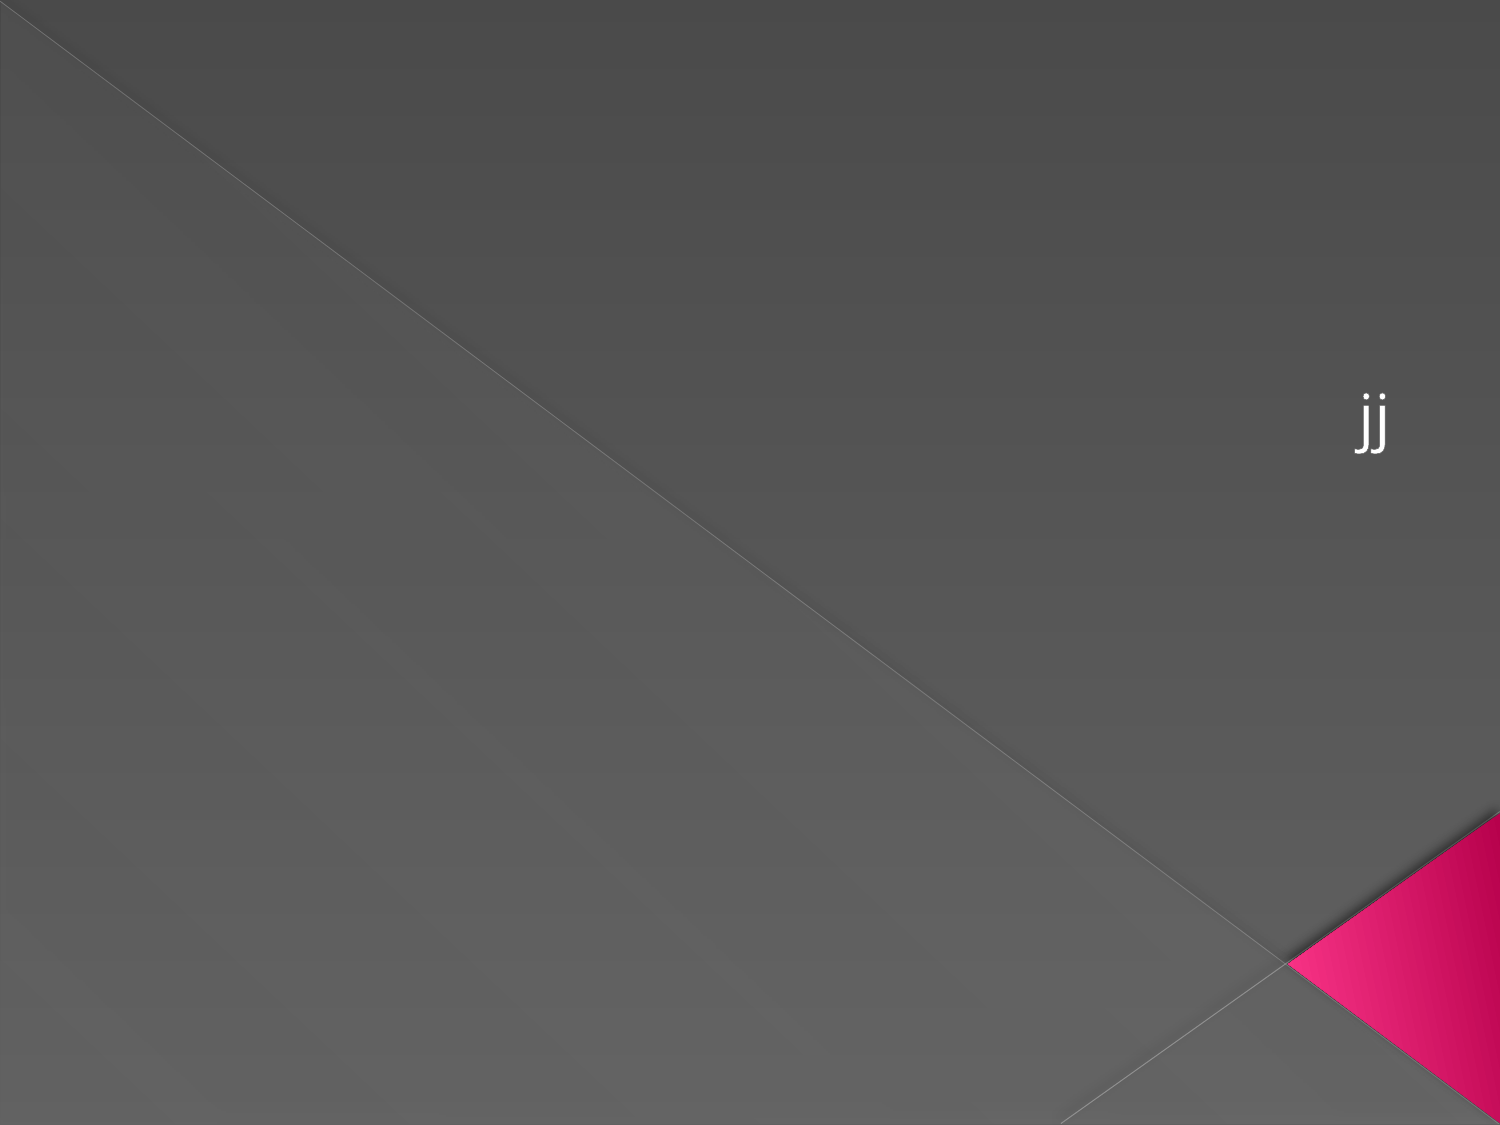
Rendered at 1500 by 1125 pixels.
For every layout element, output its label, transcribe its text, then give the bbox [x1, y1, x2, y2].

subtitle jj [88, 369, 1412, 657]
